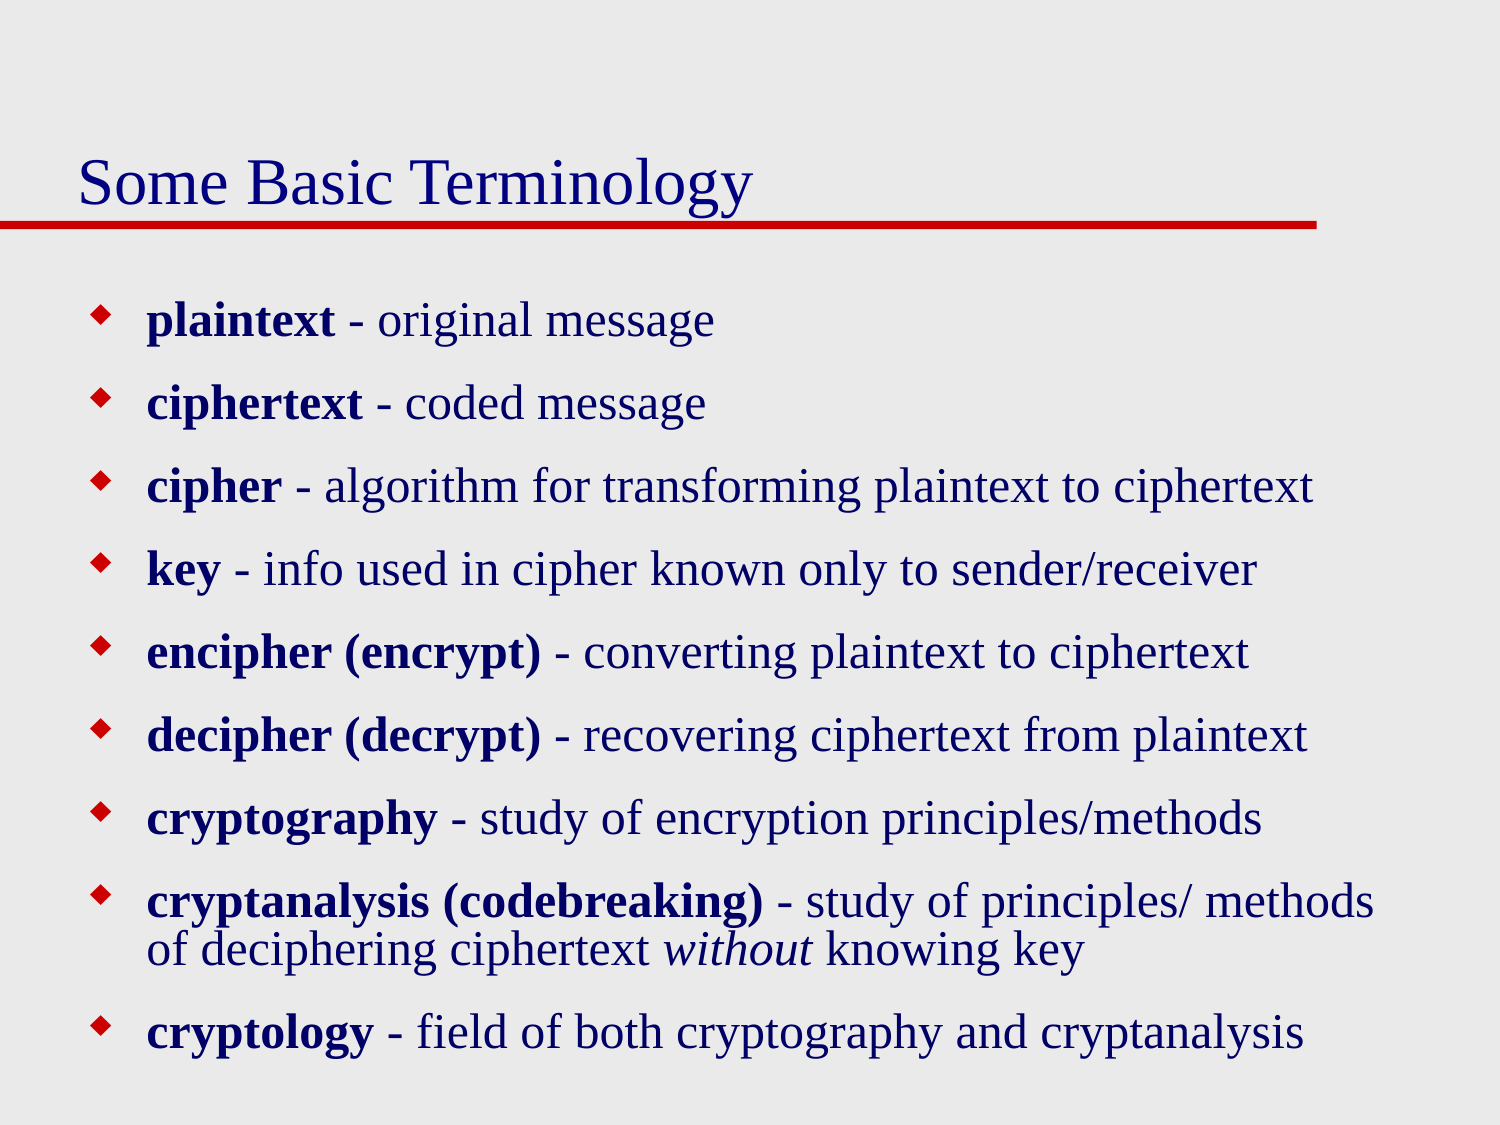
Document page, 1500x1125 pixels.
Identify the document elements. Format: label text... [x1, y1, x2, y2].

title Some Basic Terminology [62, 43, 1338, 226]
list plaintext - original message ciphertext - coded message cipher - algorithm for transforming plaintext to ciphertext key - info used in cipher known only to sender/receiver encipher (encrypt) - converting plaintext to ciphertext decipher (decrypt) - recovering ciphertext from plaintext cryptography - study of encryption principles/methods cryptanalysis (codebreaking) - study of principles/ methods of deciphering ciphertext without knowing key cryptology - field of both cryptography and cryptanalysis [74, 290, 1426, 1076]
